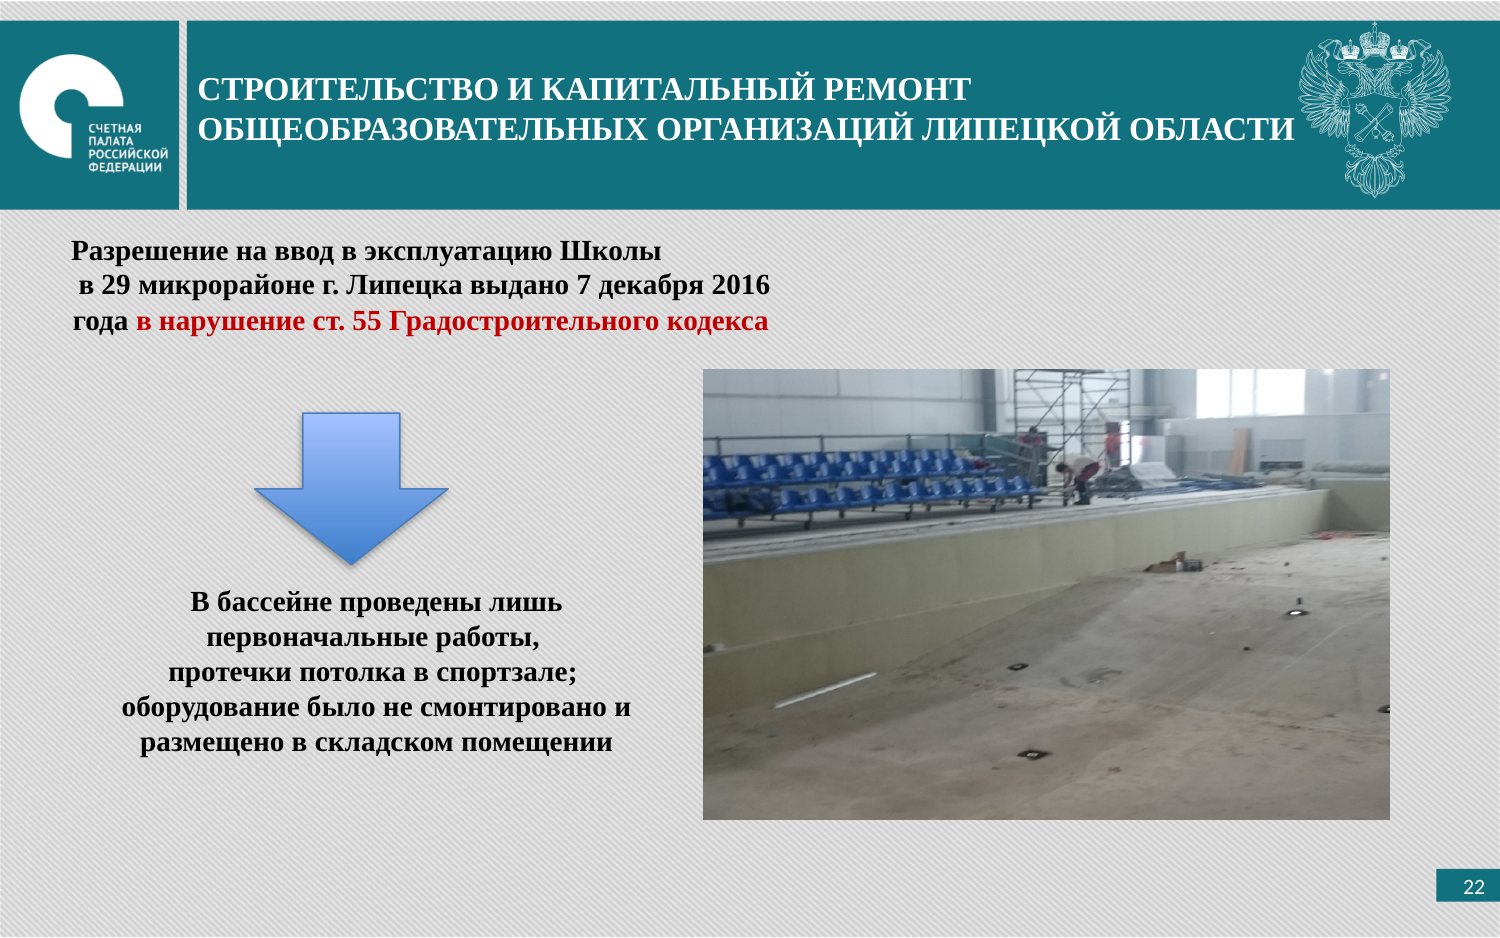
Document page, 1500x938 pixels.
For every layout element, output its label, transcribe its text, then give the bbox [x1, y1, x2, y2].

text_box [253, 412, 449, 566]
text_box СТРОИТЕЛЬСТВО И КАПИТАЛЬНЫЙ РЕМОНТ ОБЩЕОБРАЗОВАТЕЛЬНЫХ ОРГАНИЗАЦИЙ ЛИПЕЦКОЙ ОБЛАСТИ [182, 60, 1326, 155]
text_box В бассейне проведены лишь первоначальные работы, протечки потолка в спортзале; оборудование было не смонтировано и размещено в складском помещении [75, 574, 678, 765]
text_box Разрешение на ввод в эксплуатацию Школы в 29 микрорайоне г. Липецка выдано 7 декабря 2016 года в нарушение ст. 55 Градостроительного кодекса [52, 223, 798, 344]
picture [0, 1, 1500, 937]
